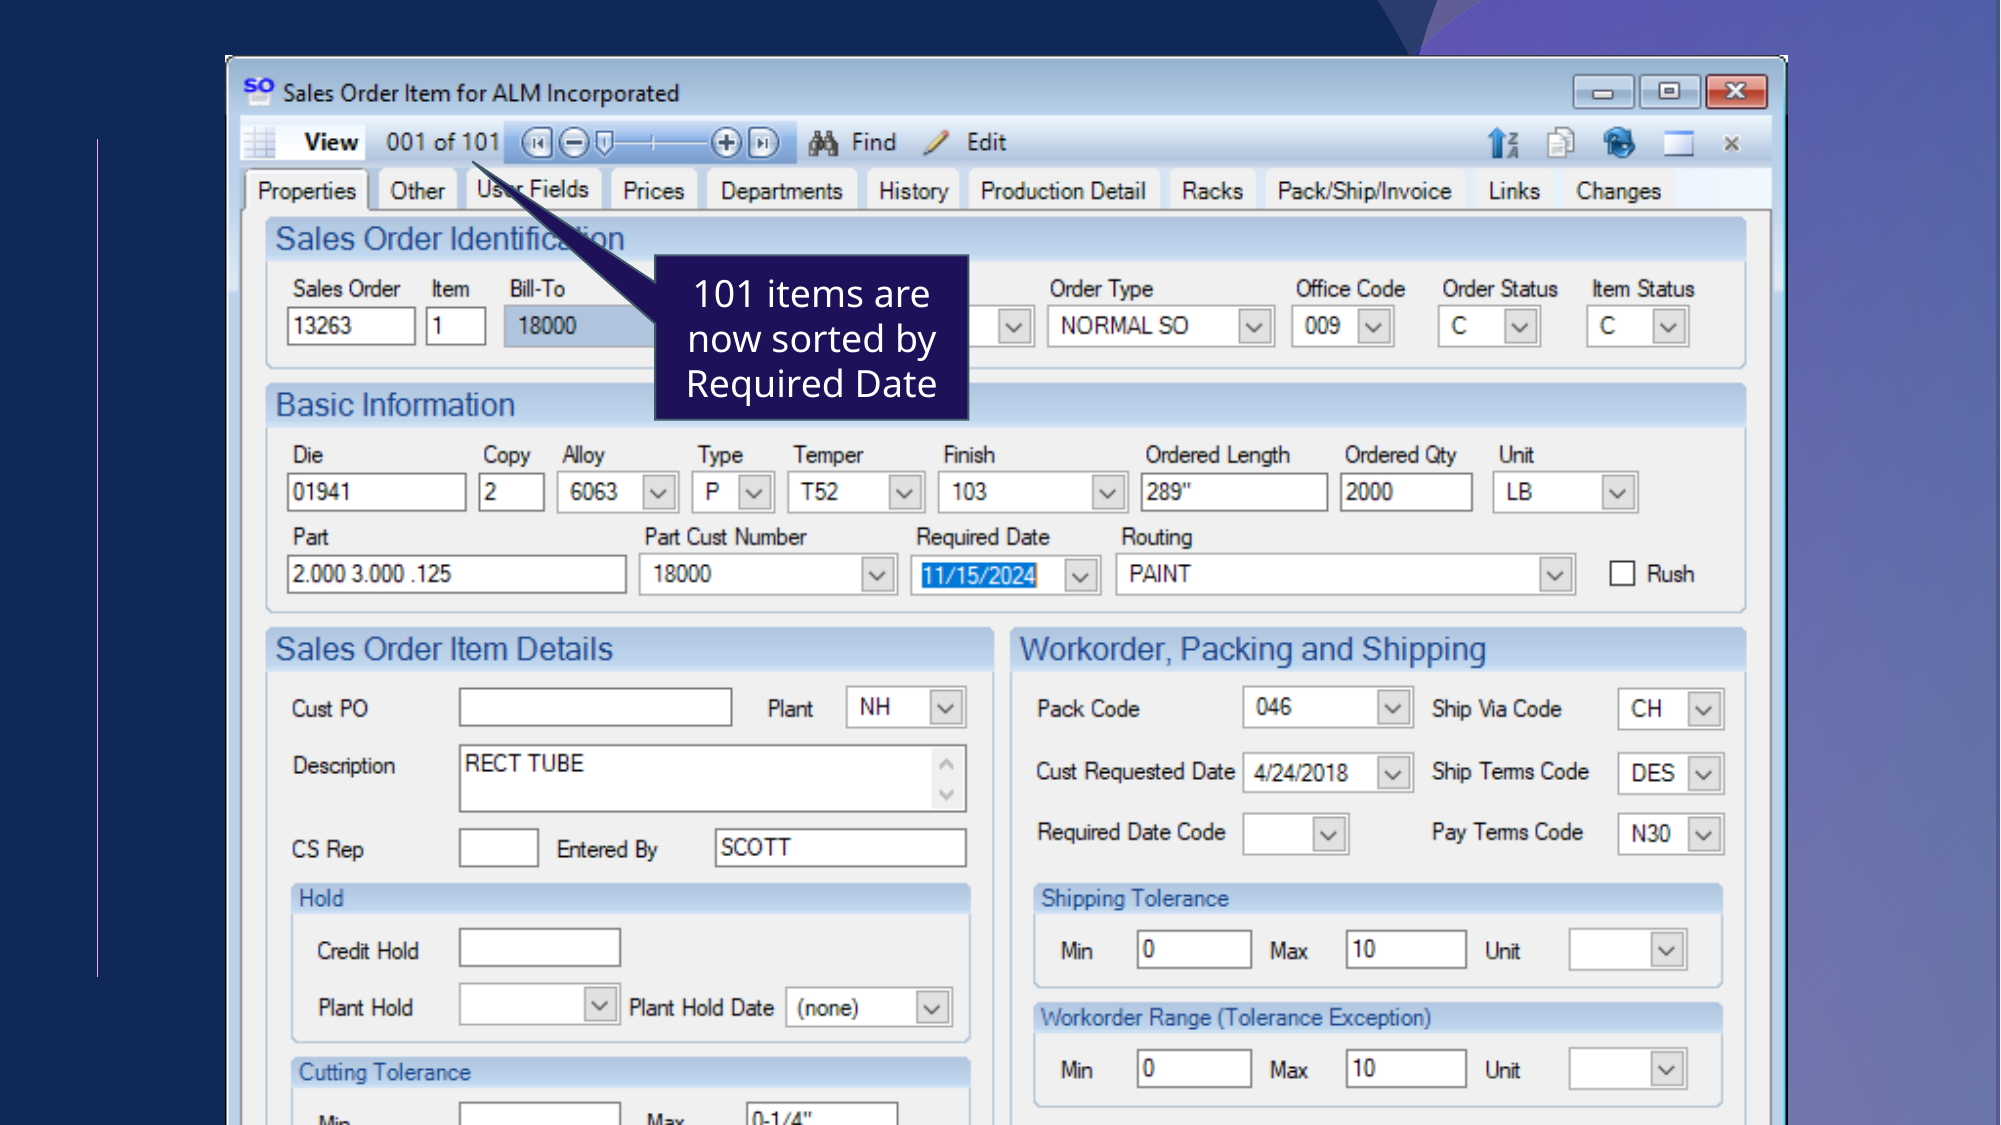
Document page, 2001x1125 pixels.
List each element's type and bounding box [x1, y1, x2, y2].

picture [224, 55, 1788, 1125]
